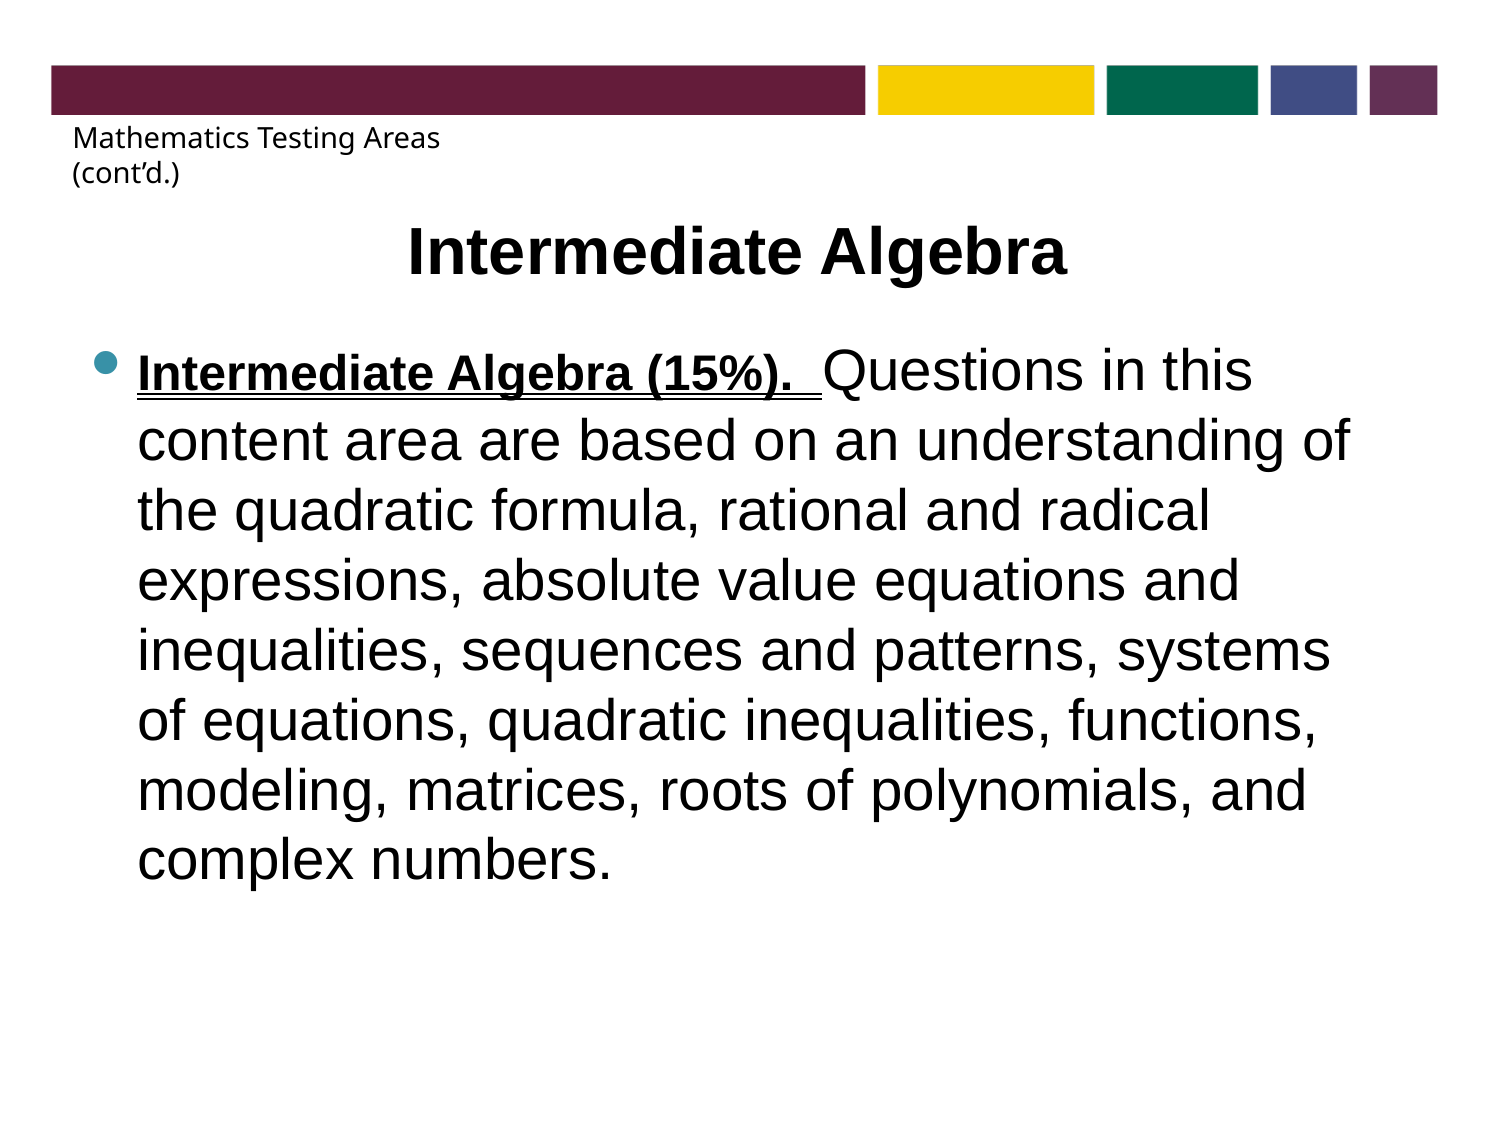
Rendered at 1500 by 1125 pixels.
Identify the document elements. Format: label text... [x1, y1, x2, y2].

picture [37, 49, 1438, 116]
list Intermediate Algebra Intermediate Algebra (15%). Questions in this content area are based on an understanding of the quadratic formula, rational and radical expressions, absolute value equations and inequalities, sequences and patterns, systems of equations, quadratic inequalities, functions, modeling, matrices, roots of polynomials, and complex numbers. [62, 200, 1400, 1093]
list Mathematics Testing Areas (cont’d.) [50, 128, 513, 170]
